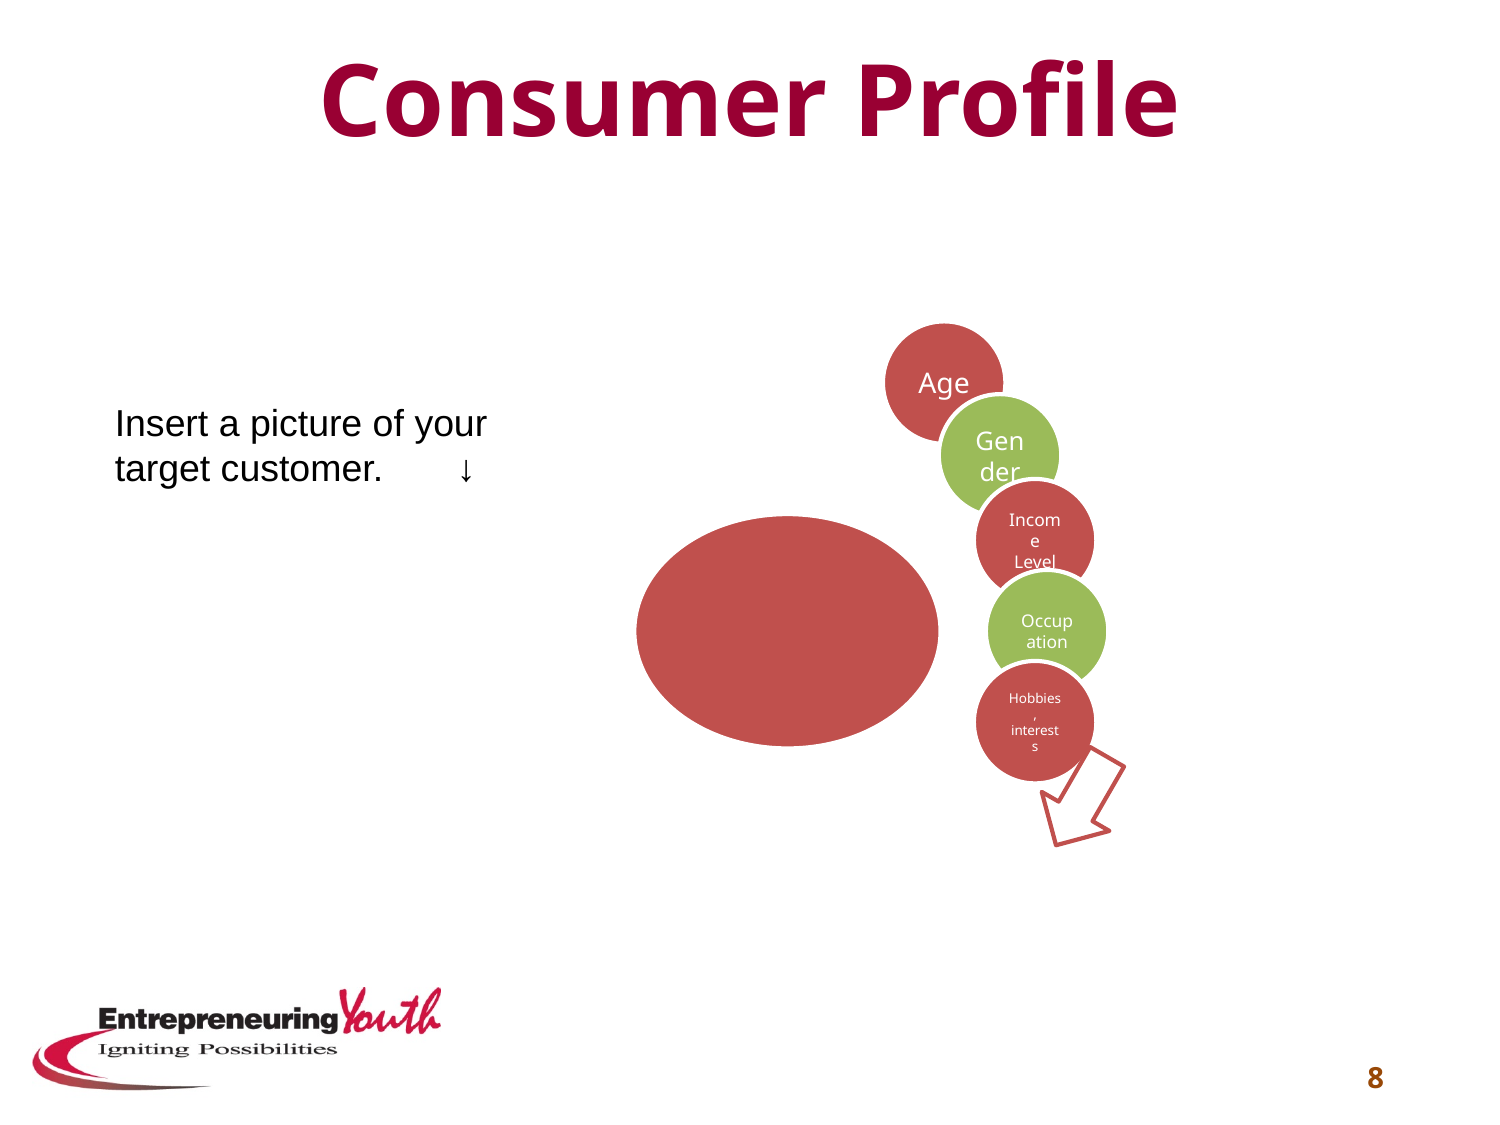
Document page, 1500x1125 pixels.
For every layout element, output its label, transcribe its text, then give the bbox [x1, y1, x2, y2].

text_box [174, 162, 1401, 1101]
title Consumer Profile [74, 24, 1426, 168]
text_box Insert a picture of your target customer. ↓ [99, 391, 174, 497]
picture [32, 987, 441, 1104]
